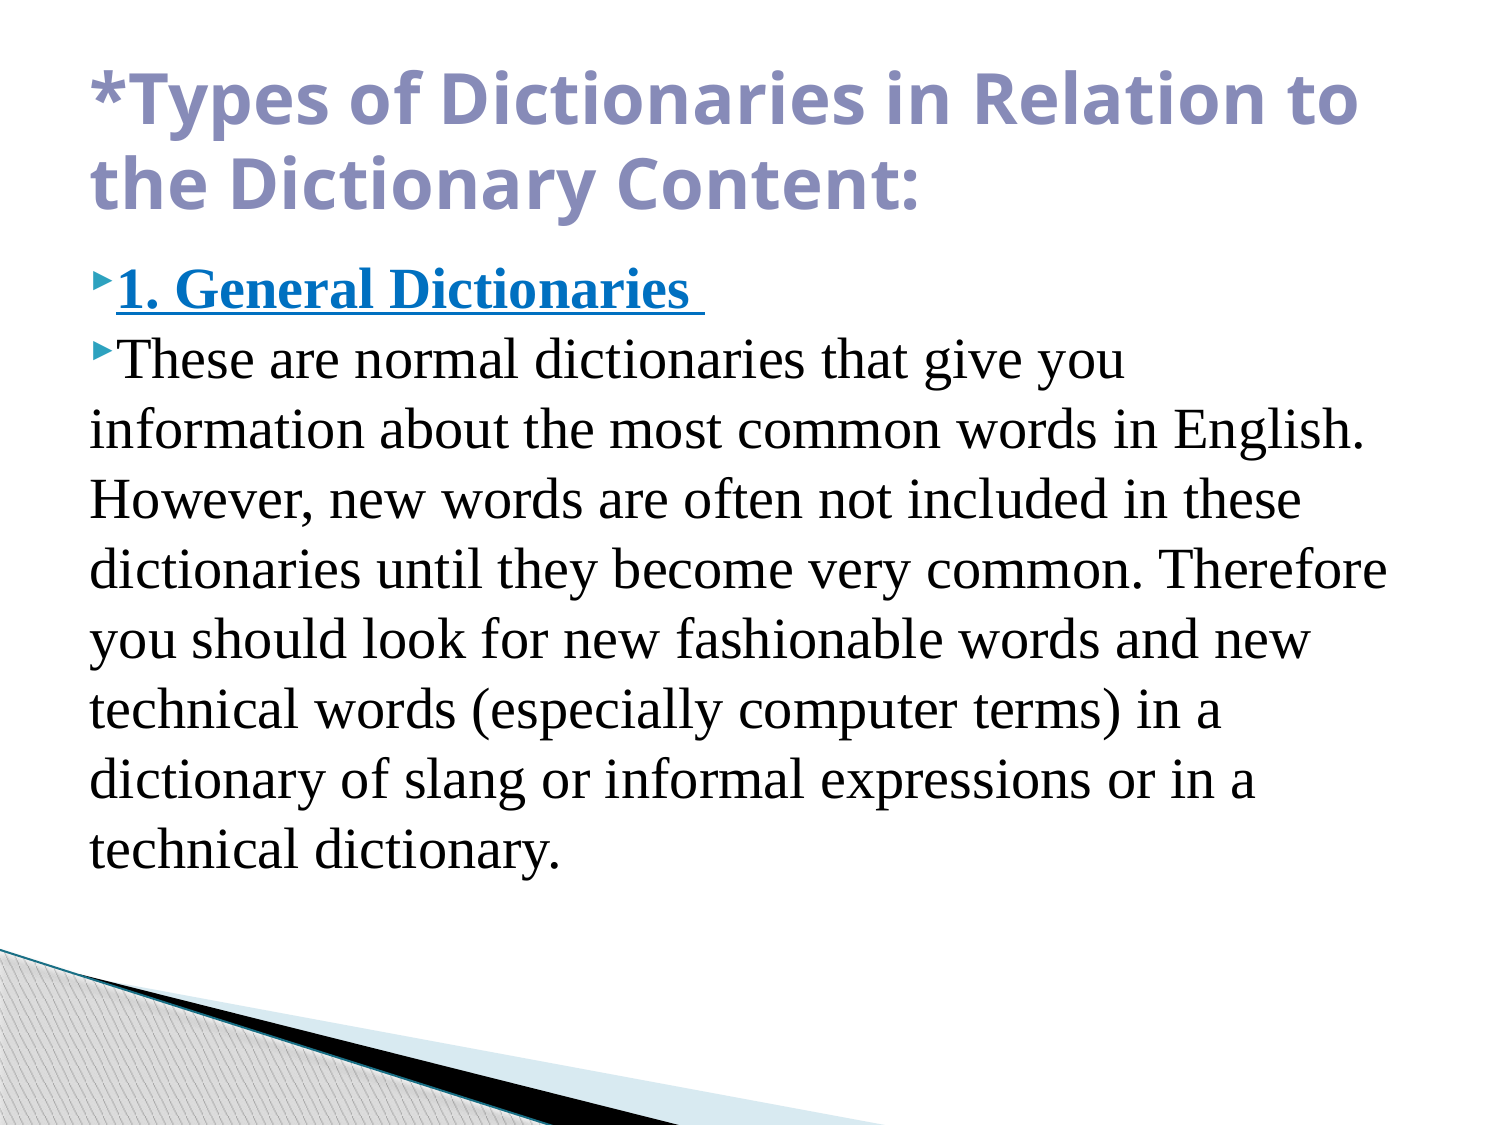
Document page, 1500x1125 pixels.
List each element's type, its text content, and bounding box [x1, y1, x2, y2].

list 1. General Dictionaries These are normal dictionaries that give you information about the most common words in English. However, new words are often not included in these dictionaries until they become very common. Therefore you should look for new fashionable words and new technical words (especially computer terms) in a dictionary of slang or informal expressions or in a technical dictionary. [75, 243, 1425, 986]
title *Types of Dictionaries in Relation to the Dictionary Content: [75, 45, 1425, 233]
